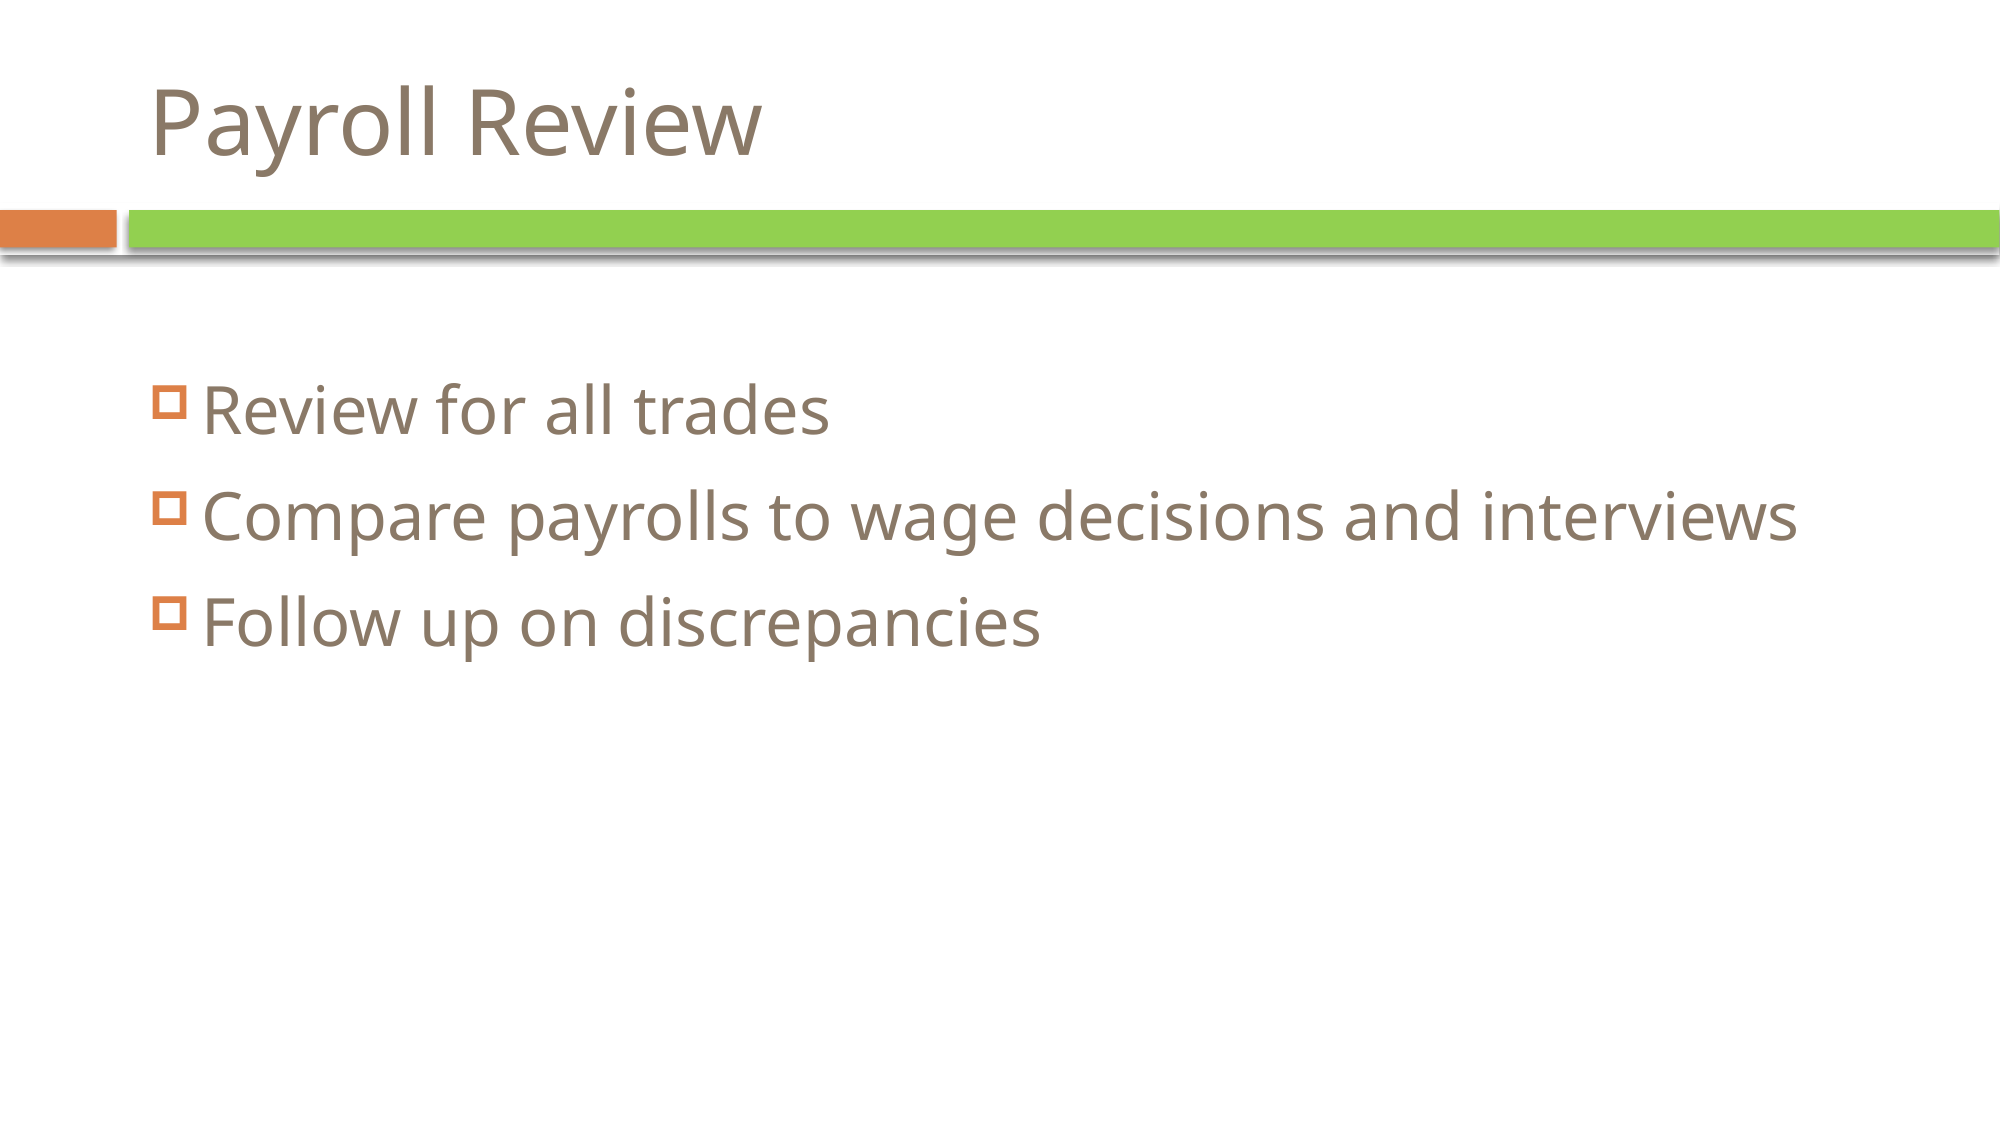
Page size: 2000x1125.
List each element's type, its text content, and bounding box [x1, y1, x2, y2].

list Review for all trades Compare payrolls to wage decisions and interviews Follow up on discrepancies [133, 262, 1917, 1000]
title Payroll Review [133, 37, 1917, 200]
